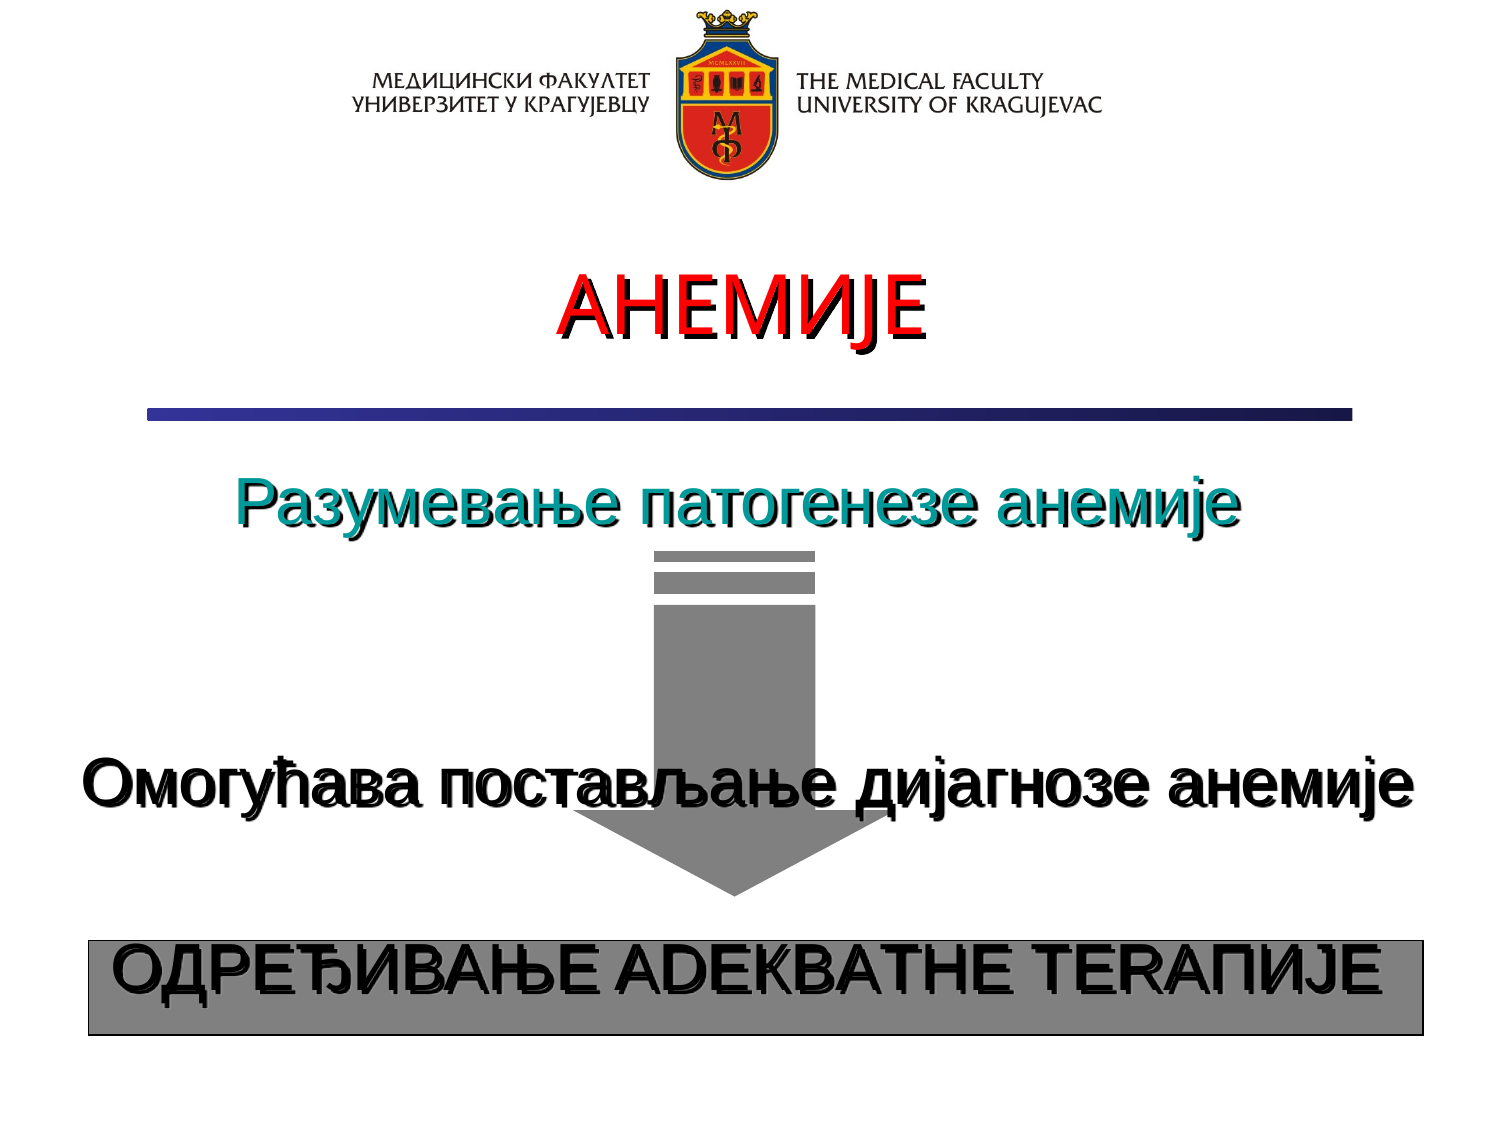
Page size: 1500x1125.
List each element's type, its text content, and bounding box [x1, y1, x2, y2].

picture [328, 0, 1125, 191]
text_box [147, 408, 1353, 421]
list Разумевање патогенезе анемије Омогућавa пoстaвљaње дијaгнoзe aнeмиje ОДРЕЂИВАЊE ADEКВAТНE TERAПИЈE [29, 449, 1465, 1125]
text_box АНЕМИЈЕ [542, 243, 942, 359]
